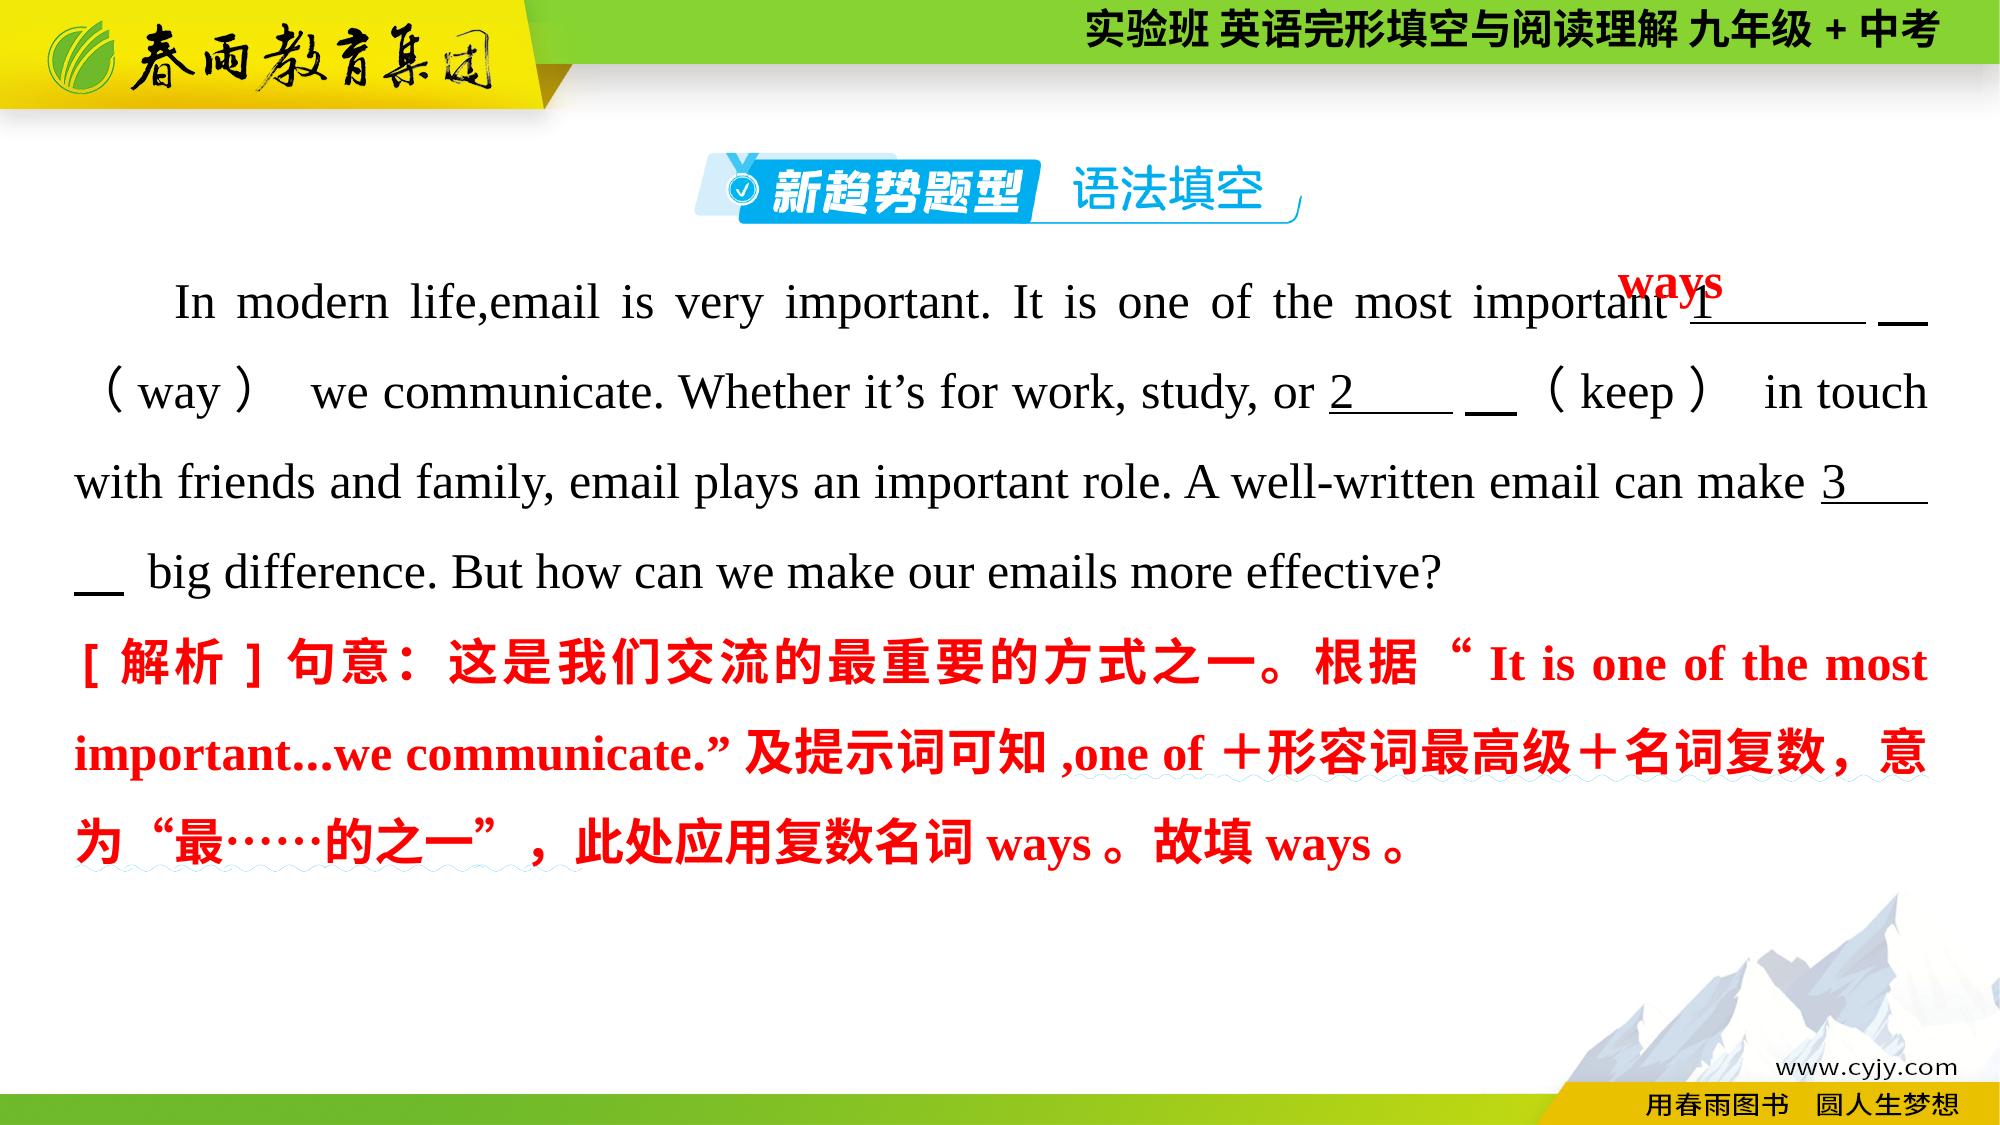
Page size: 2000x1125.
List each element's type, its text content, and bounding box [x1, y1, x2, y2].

text_box [解析]句意：这是我们交流的最重要的方式之一。根据“It is one of the most important...we communicate.”及提示词可知,one of＋形容词最高级＋名词复数，意为“最……的之一”，此处应用复数名词ways。故填ways。 [59, 610, 1944, 879]
text_box ways [1603, 241, 1739, 317]
picture [0, 0, 2000, 1125]
list In modern life,email is very important. It is one of the most important 1 （way） we communicate. Whether it’s for work, study, or 2 （keep） in touch with friends and family, email plays an important role. A well-written email can make 3 big difference. But how can we make our emails more effective? [59, 231, 1944, 610]
